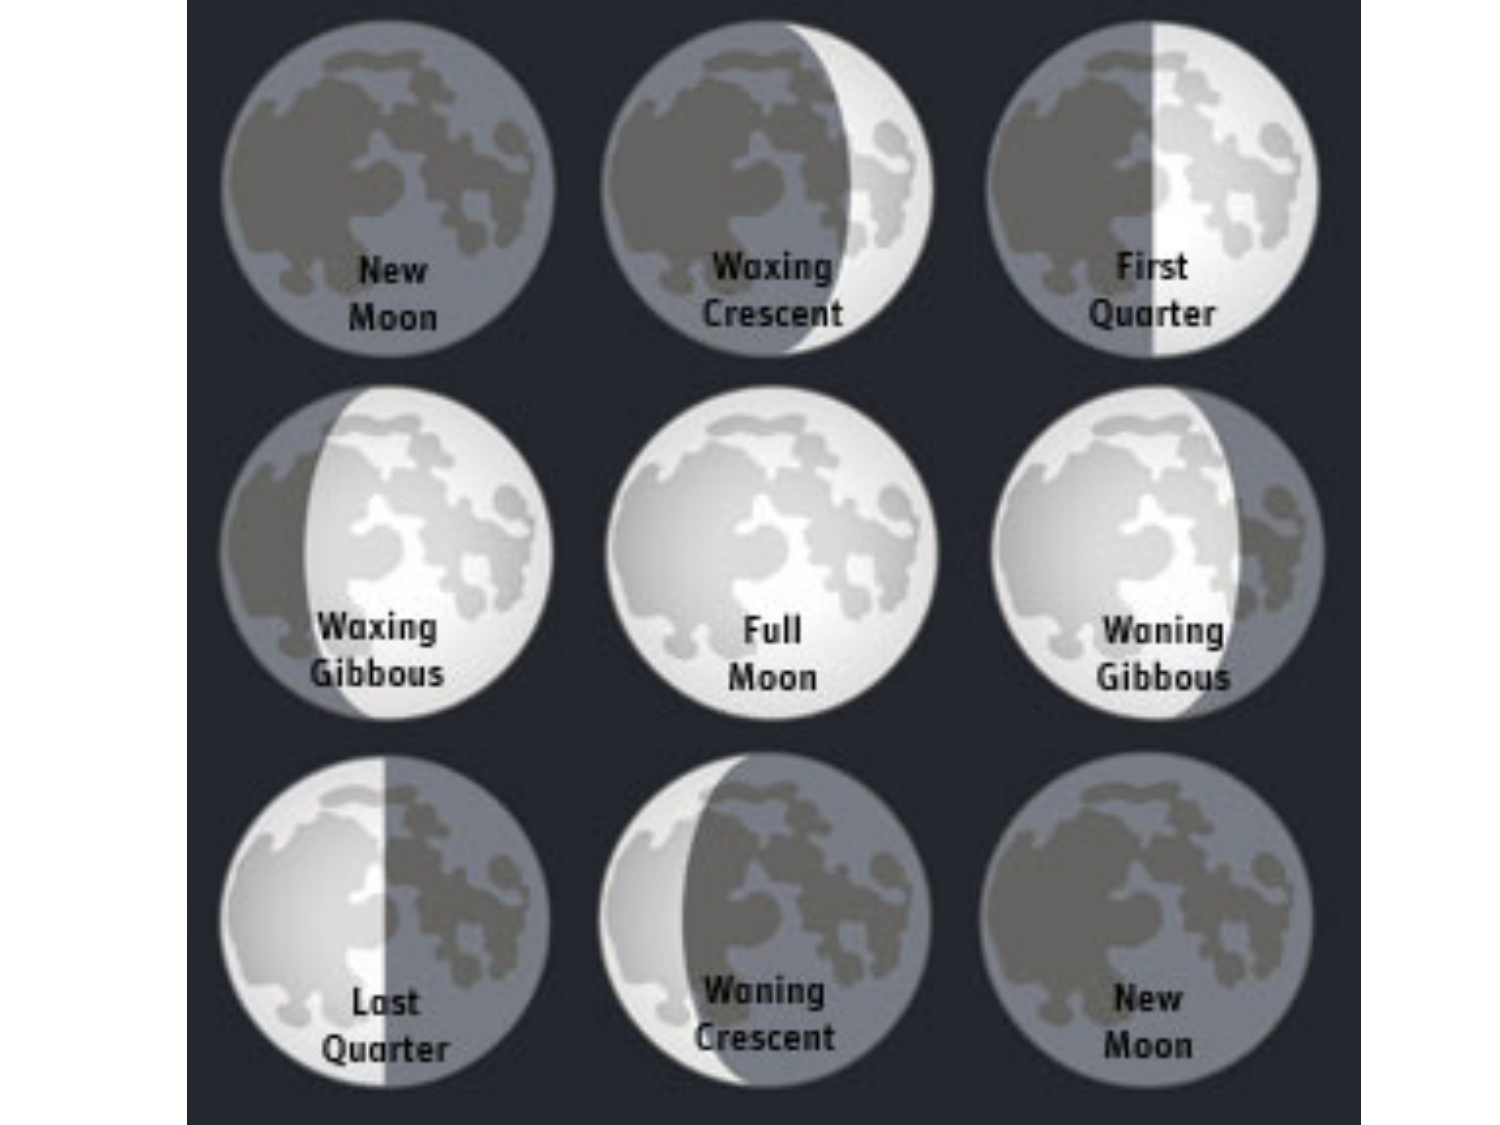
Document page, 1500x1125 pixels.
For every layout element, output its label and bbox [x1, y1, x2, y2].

list [187, 0, 1361, 1125]
